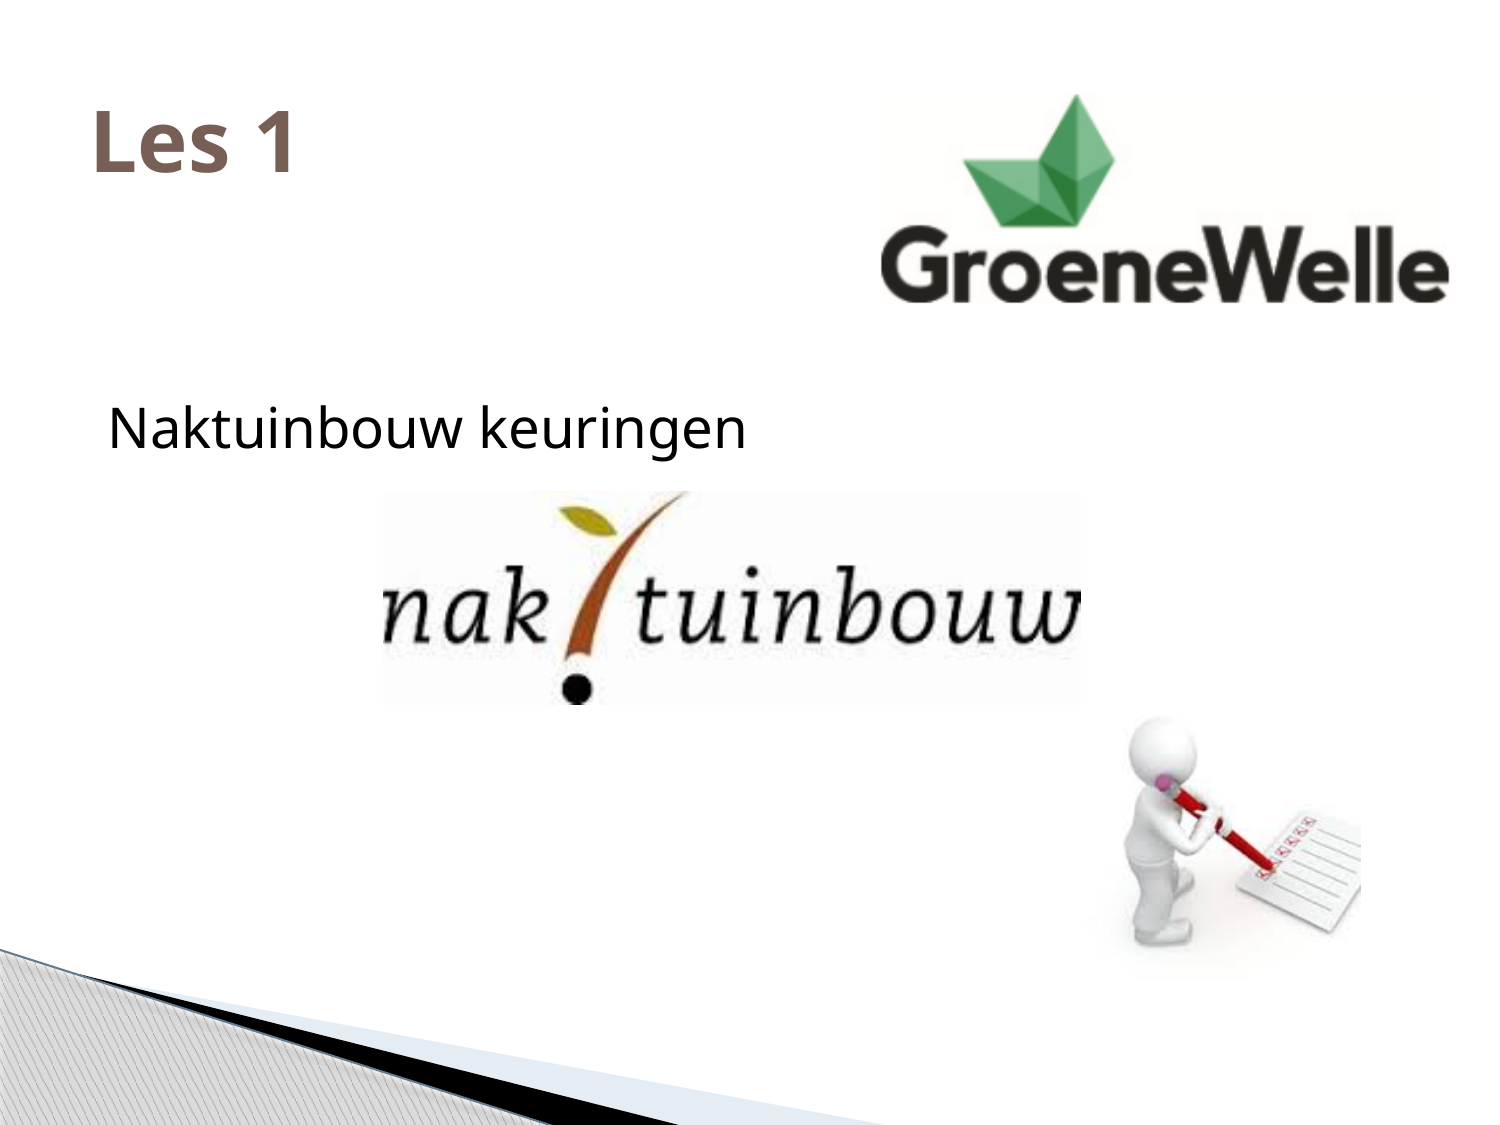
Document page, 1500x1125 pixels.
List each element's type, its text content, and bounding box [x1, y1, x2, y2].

picture [867, 71, 1473, 320]
title Les 1 [75, 45, 1425, 233]
picture [383, 491, 1082, 705]
list Naktuinbouw keuringen [75, 385, 1425, 986]
picture [1085, 704, 1362, 980]
